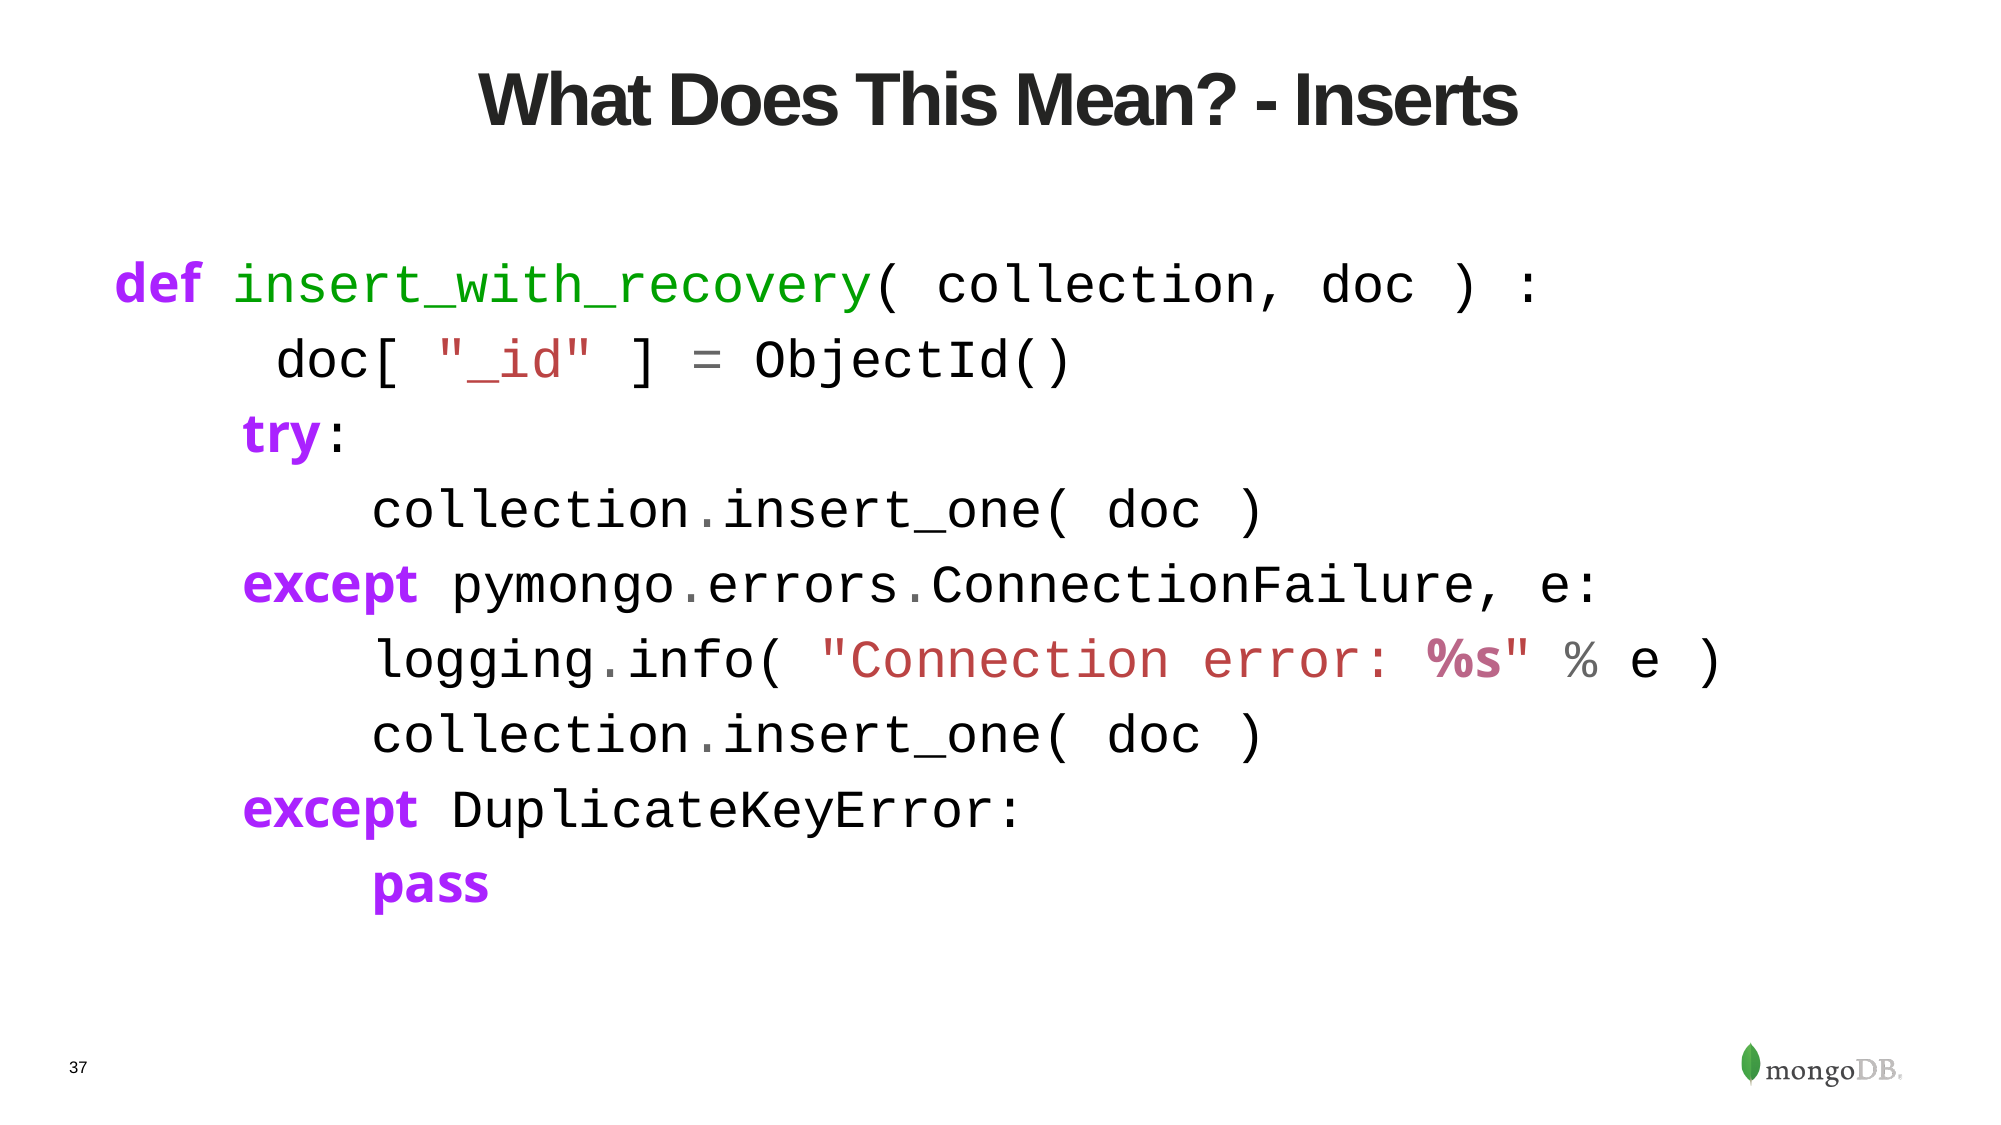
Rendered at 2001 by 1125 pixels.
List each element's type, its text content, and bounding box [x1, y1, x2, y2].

list def insert_with_recovery( collection, doc ) : doc[ "_id" ] = ObjectId() try: collection.insert_one( doc ) except pymongo.errors.ConnectionFailure, e: logging.info( "Connection error: %s" % e ) collection.insert_one( doc ) except DuplicateKeyError: pass [99, 241, 1900, 1058]
title What Does This Mean? - Inserts [99, 1, 1900, 190]
